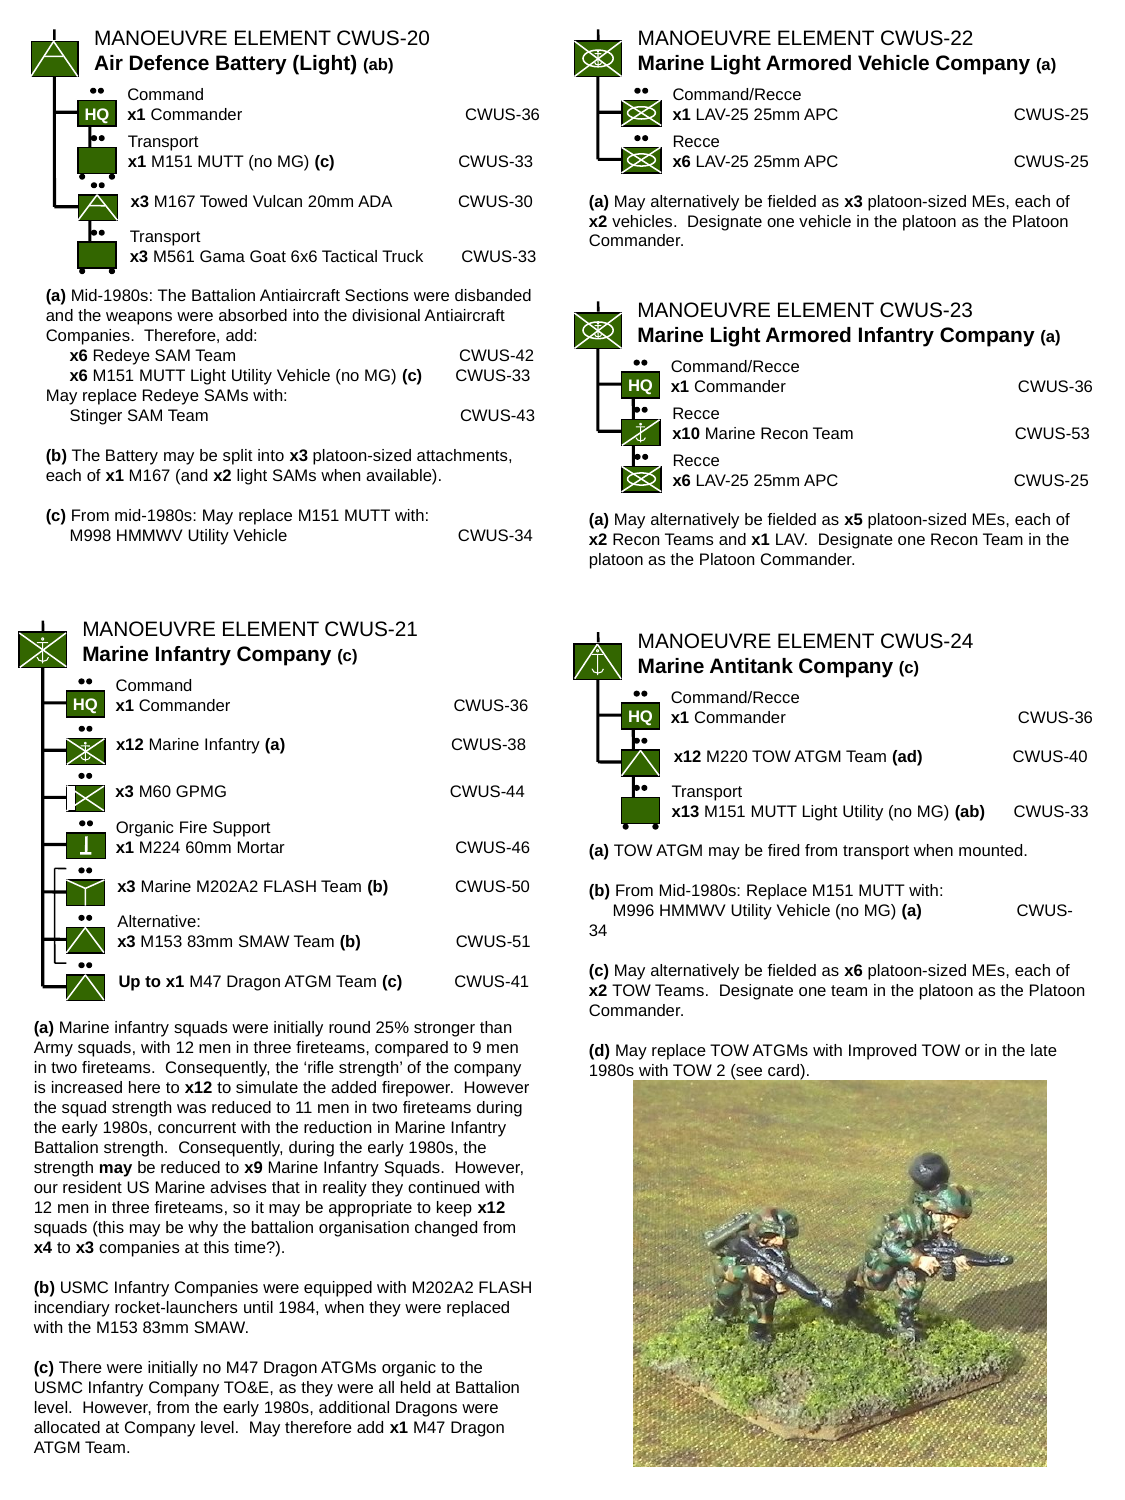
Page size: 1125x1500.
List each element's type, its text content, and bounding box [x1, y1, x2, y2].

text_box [66, 879, 105, 906]
text_box x12 M220 TOW ATGM Team (ad) CWUS-40 [659, 738, 1103, 773]
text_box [66, 738, 105, 765]
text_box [66, 785, 105, 812]
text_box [621, 372, 660, 398]
text_box Transport x3 M561 Gama Goat 6x6 Tactical Truck CWUS-33 [115, 218, 552, 274]
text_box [79, 773, 92, 779]
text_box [574, 41, 622, 77]
text_box Command/Recce x1 Commander CWUS-36 [656, 679, 1109, 734]
text_box (a) Mid-1980s: The Battalion Antiaircraft Sections were disbanded and the weapons were absorbed into the divisional Antiaircraft Companies. Therefore, add: x6 Redeye SAM Team CWUS-42 x6 M151 MUTT Light Utility Vehicle (no MG) (c) CWUS-33 May replace Redeye SAMs with: Stinger SAM Team CWUS-43 (b) The Battery may be split into x3 platoon-sized attachments, each of x1 M167 (and x2 light SAMs when available). (c) From mid-1980s: May replace M151 MUTT with: M998 HMMWV Utility Vehicle CWUS-34 [31, 277, 554, 552]
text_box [30, 41, 79, 77]
text_box (a) Marine infantry squads were initially round 25% stronger than Army squads, with 12 men in three fireteams, compared to 9 men in two fireteams. Consequently, the ‘rifle strength’ of the company is increased here to x12 to simulate the added firepower. However the squad strength was reduced to 11 men in two fireteams during the early 1980s, concurrent with the reduction in Marine Infantry Battalion strength. Consequently, during the early 1980s, the strength may be reduced to x9 Marine Infantry Squads. However, our resident US Marine advises that in reality they continued with 12 men in three fireteams, so it may be appropriate to keep x12 squads (this may be why the battalion organisation changed from x4 to x3 companies at this time?). (b) USMC Infantry Companies were equipped with M202A2 FLASH incendiary rocket-launchers until 1984, when they were replaced with the M153 83mm SMAW. (c) There were initially no M47 Dragon ATGMs organic to the USMC Infantry Company TO&E, as they were all held at Battalion level. However, from the early 1980s, additional Dragons were allocated at Company level. May therefore add x1 M47 Dragon ATGM Team. [19, 1009, 551, 1464]
picture [633, 1080, 1047, 1467]
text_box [635, 454, 648, 460]
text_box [635, 88, 648, 93]
text_box Up to x1 M47 Dragon ATGM Team (c) CWUS-41 [103, 962, 545, 998]
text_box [79, 915, 92, 921]
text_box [635, 135, 648, 141]
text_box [66, 974, 105, 1001]
text_box Transport x1 M151 MUTT (no MG) (c) CWUS-33 [113, 123, 549, 179]
text_box (a) May alternatively be fielded as x5 platoon-sized MEs, each of x2 Recon Teams and x1 LAV. Designate one Recon Team in the platoon as the Platoon Commander. [574, 501, 1106, 577]
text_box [634, 407, 647, 412]
text_box x3 M60 GPMG CWUS-44 [100, 773, 541, 809]
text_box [66, 832, 106, 859]
text_box Recce x10 Marine Recon Team CWUS-53 [657, 395, 1106, 451]
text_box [574, 312, 622, 349]
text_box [621, 100, 662, 127]
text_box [78, 100, 117, 127]
text_box Alternative: x3 M153 83mm SMAW Team (b) CWUS-51 [102, 903, 546, 959]
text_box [621, 703, 660, 729]
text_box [621, 147, 662, 174]
text_box MANOEUVRE ELEMENT CWUS-20 Air Defence Battery (Light) (ab) [79, 17, 445, 83]
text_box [78, 194, 118, 221]
text_box MANOEUVRE ELEMENT CWUS-21 Marine Infantry Company (c) [67, 608, 433, 673]
text_box x3 Marine M202A2 FLASH Team (b) CWUS-50 [102, 868, 546, 903]
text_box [79, 868, 92, 873]
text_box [66, 691, 105, 717]
text_box Transport x13 M151 MUTT Light Utility (no MG) (ab) CWUS-33 [656, 773, 1104, 829]
text_box Command x1 Commander CWUS-36 [112, 76, 556, 132]
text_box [634, 691, 647, 696]
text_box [79, 679, 92, 684]
text_box (a) May alternatively be fielded as x3 platoon-sized MEs, each of x2 vehicles. Designate one vehicle in the platoon as the Platoon Commander. [574, 183, 1106, 258]
text_box MANOEUVRE ELEMENT CWUS-22 Marine Light Armored Vehicle Company (a) [622, 17, 1072, 83]
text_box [621, 466, 662, 493]
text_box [91, 135, 104, 141]
text_box MANOEUVRE ELEMENT CWUS-23 Marine Light Armored Infantry Company (a) [622, 289, 1076, 354]
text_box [79, 726, 92, 731]
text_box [634, 785, 647, 791]
text_box x12 Marine Infantry (a) CWUS-38 [101, 726, 542, 762]
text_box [66, 927, 105, 954]
text_box Organic Fire Support x1 M224 60mm Mortar CWUS-46 [100, 809, 546, 864]
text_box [634, 738, 647, 743]
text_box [91, 183, 104, 188]
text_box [79, 962, 92, 968]
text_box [634, 360, 647, 365]
text_box Command/Recce x1 Commander CWUS-36 [656, 348, 1109, 403]
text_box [90, 88, 104, 93]
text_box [79, 821, 93, 826]
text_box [19, 632, 67, 668]
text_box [78, 242, 117, 274]
text_box MANOEUVRE ELEMENT CWUS-24 Marine Antitank Company (c) [622, 620, 989, 685]
text_box (a) TOW ATGM may be fired from transport when mounted. (b) From Mid-1980s: Replace M151 MUTT with: M996 HMMWV Utility Vehicle (no MG) (a) CWUS-34 (c) May alternatively be fielded as x6 platoon-sized MEs, each of x2 TOW Teams. Designate one team in the platoon as the Platoon Commander. (d) May replace TOW ATGMs with Improved TOW or in the late 1980s with TOW 2 (see card). [574, 832, 1106, 1087]
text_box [621, 419, 661, 446]
text_box Command/Recce x1 LAV-25 25mm APC CWUS-25 [657, 76, 1105, 123]
text_box Recce x6 LAV-25 25mm APC CWUS-25 [657, 451, 1105, 498]
text_box Recce x6 LAV-25 25mm APC CWUS-25 [657, 123, 1105, 179]
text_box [621, 797, 660, 829]
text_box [78, 147, 117, 179]
text_box x3 M167 Towed Vulcan 20mm ADA CWUS-30 [115, 183, 549, 218]
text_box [91, 230, 104, 235]
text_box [621, 750, 660, 777]
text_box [574, 643, 622, 680]
text_box Command x1 Commander CWUS-36 [100, 667, 544, 723]
